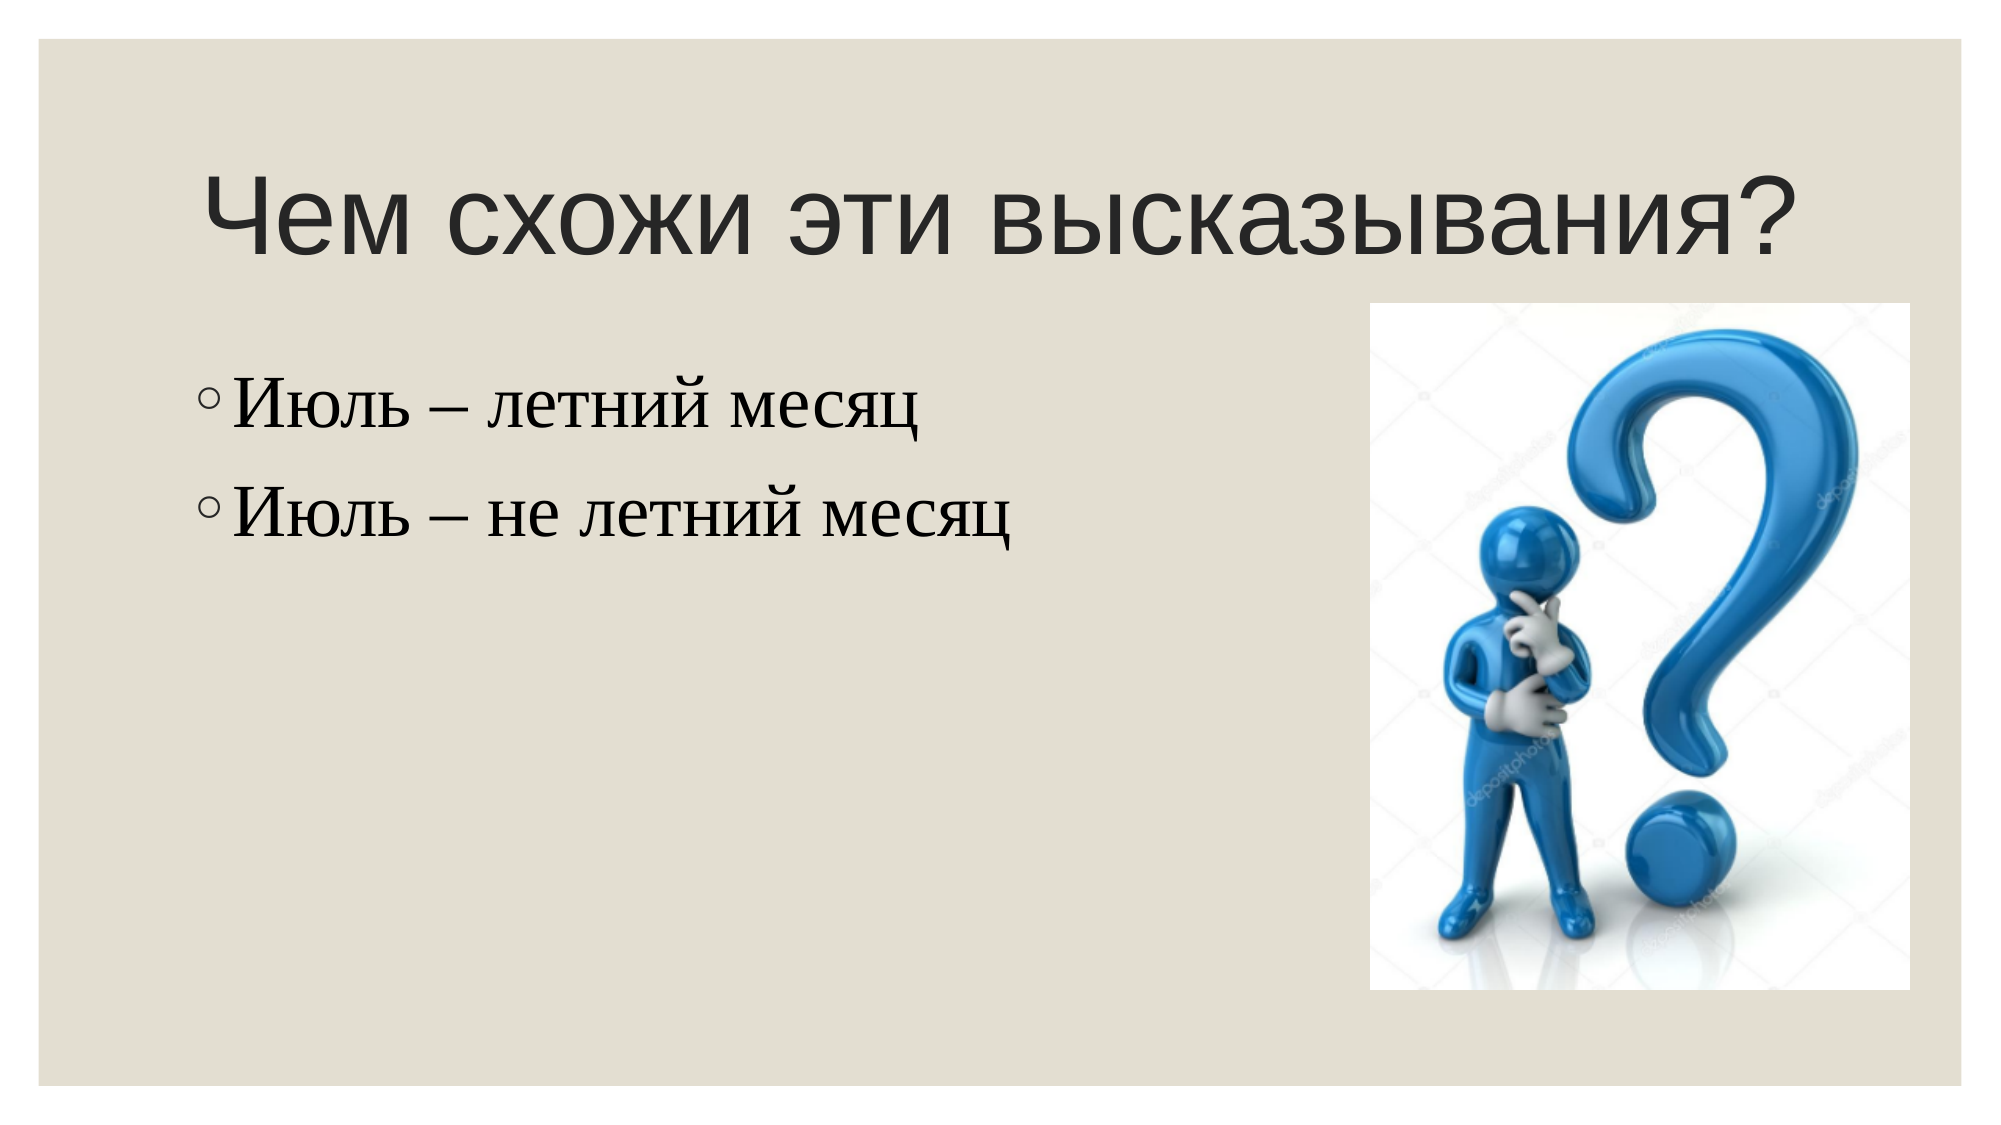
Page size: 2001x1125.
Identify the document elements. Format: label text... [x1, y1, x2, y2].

picture [1370, 303, 1910, 990]
list Июль – летний месяц Июль – не летний месяц [172, 344, 1365, 991]
title Чем схожи эти высказывания? [174, 105, 1826, 331]
